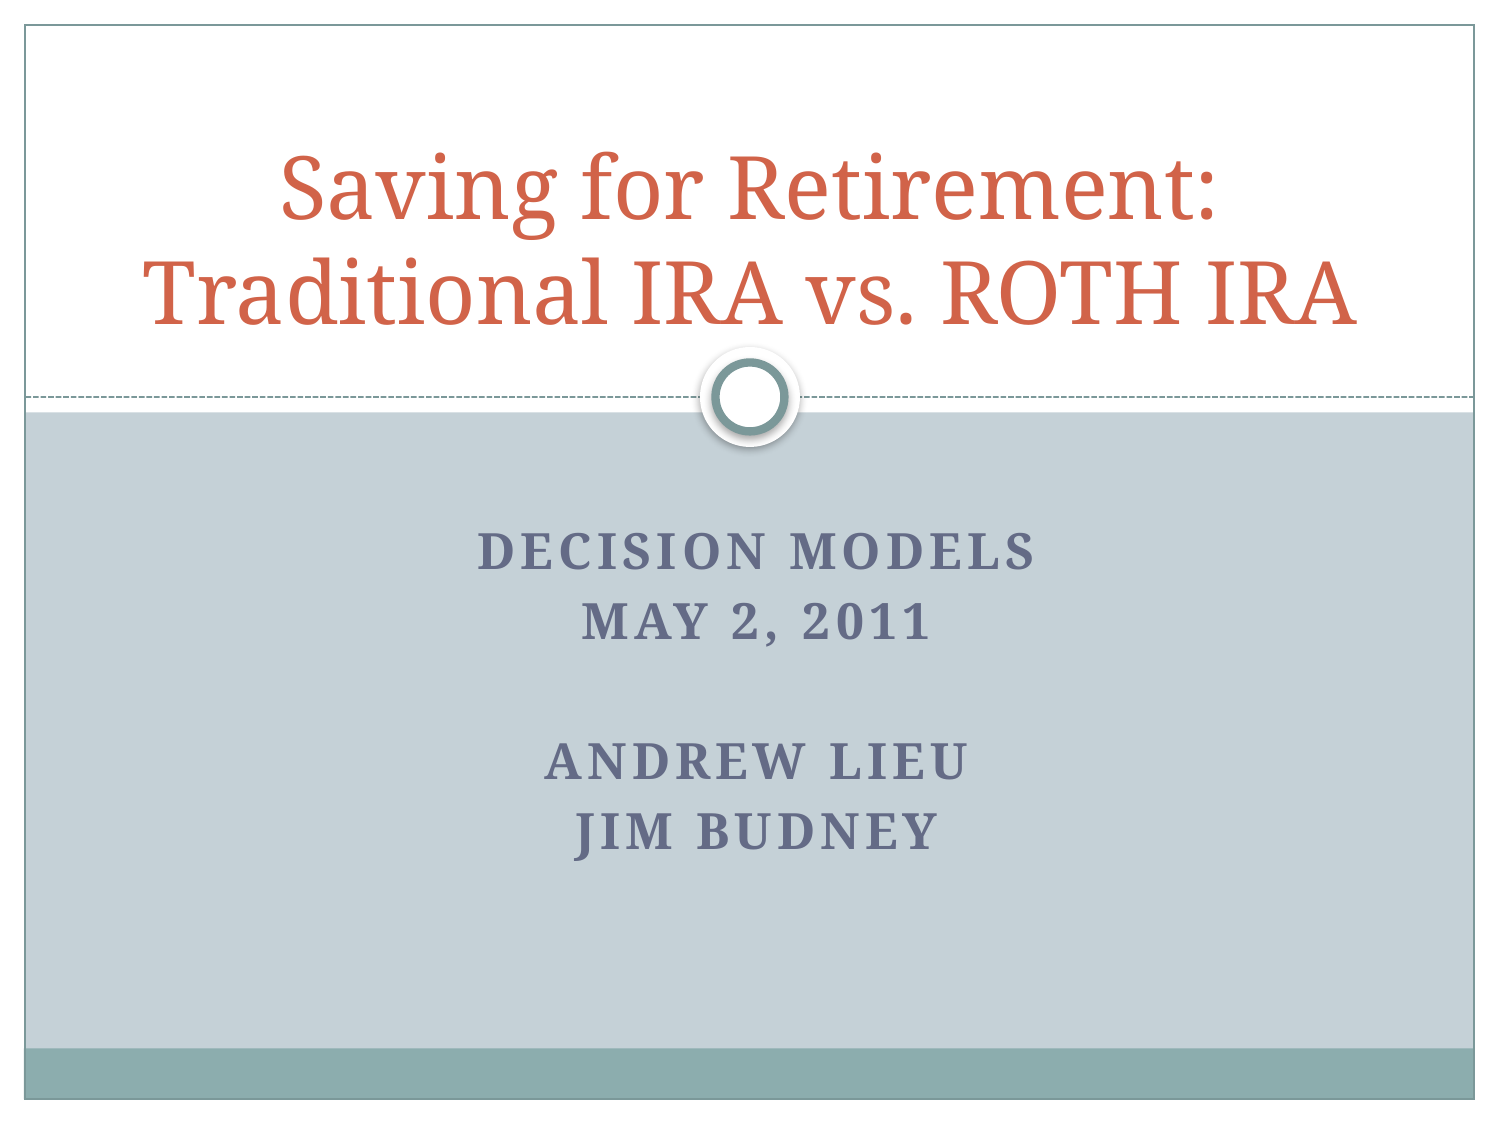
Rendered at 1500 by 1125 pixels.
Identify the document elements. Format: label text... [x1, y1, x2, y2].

subtitle Decision Models May 2, 2011 Andrew Lieu Jim Budney [225, 512, 1288, 950]
title Saving for Retirement: Traditional IRA vs. ROTH IRA [112, 62, 1388, 350]
